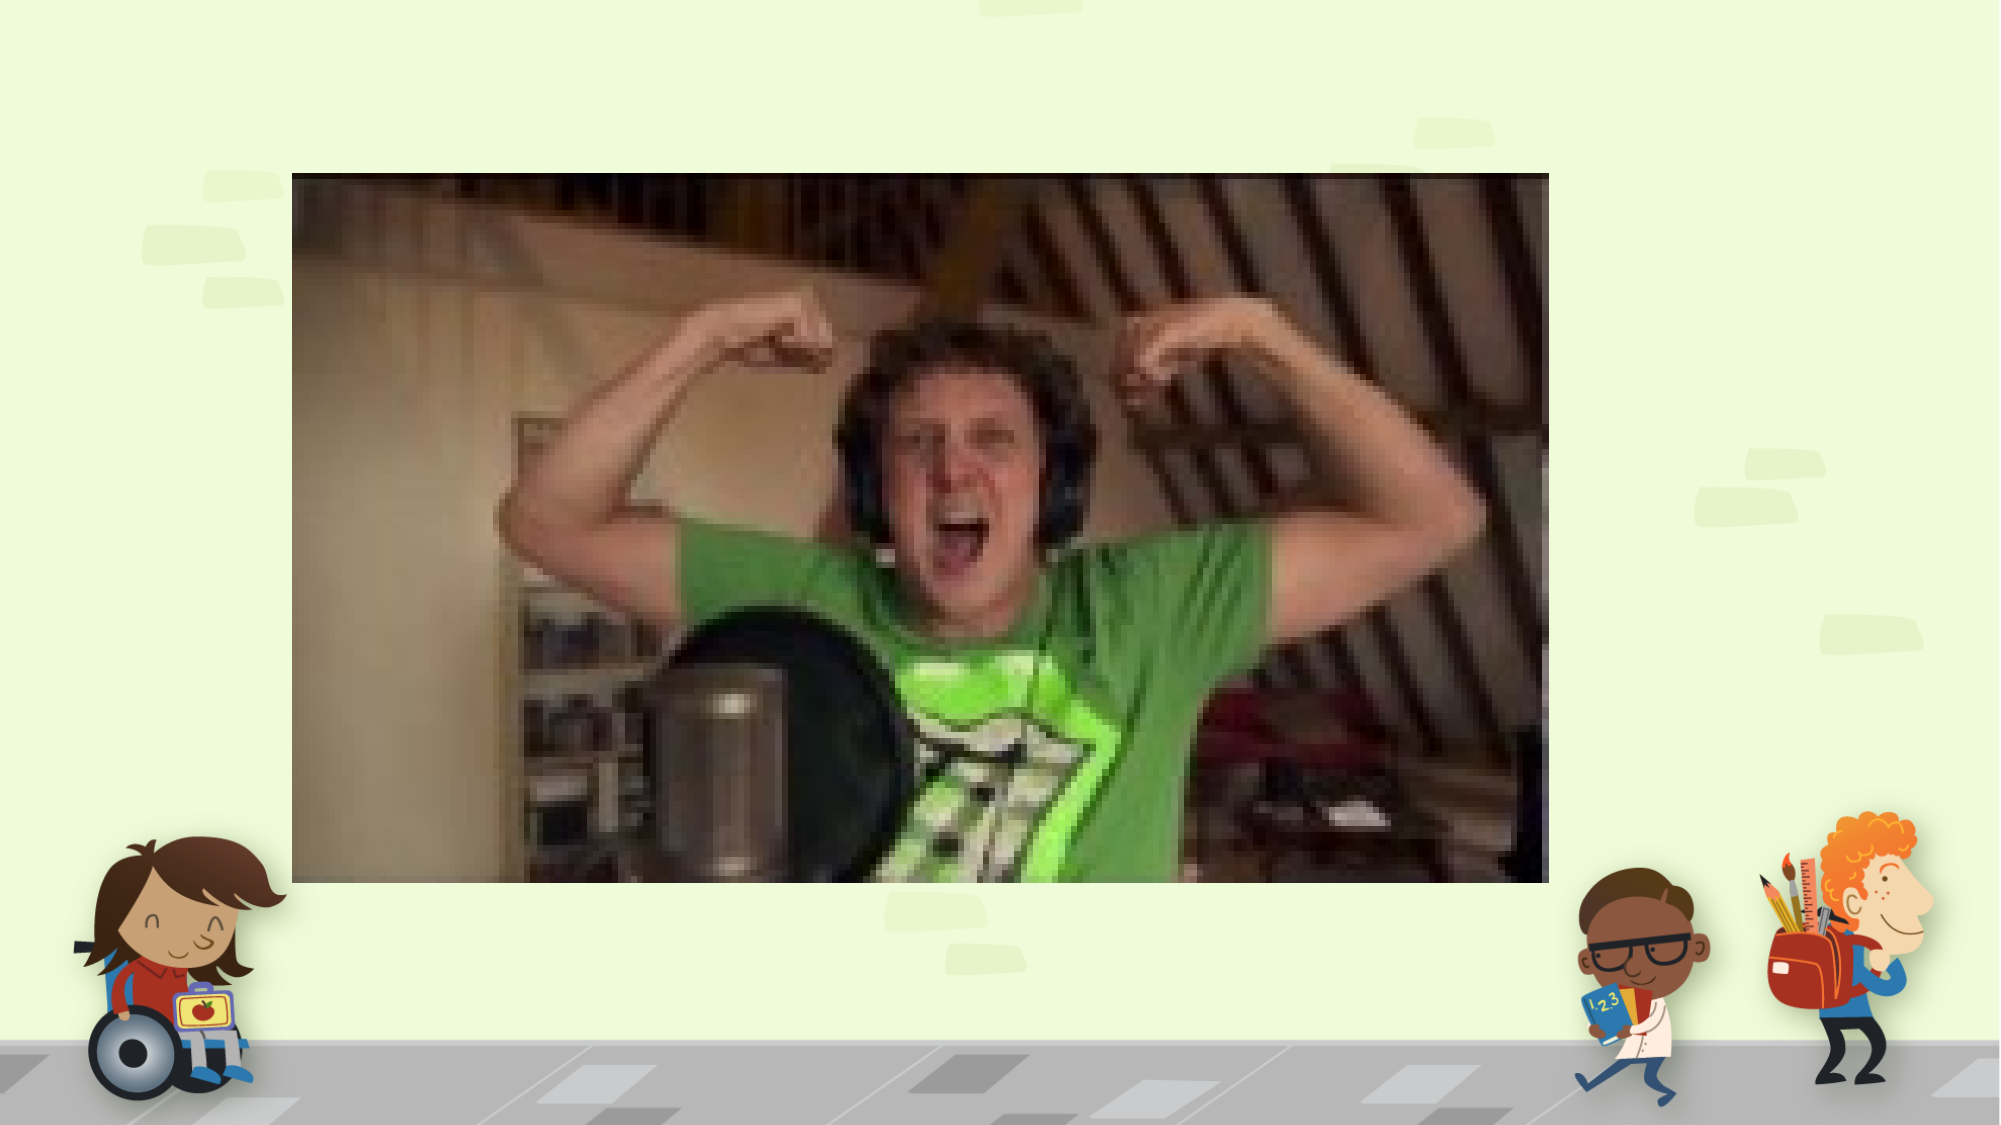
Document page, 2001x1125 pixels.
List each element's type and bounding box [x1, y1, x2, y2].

list [291, 172, 1550, 884]
picture [0, 0, 2000, 1125]
